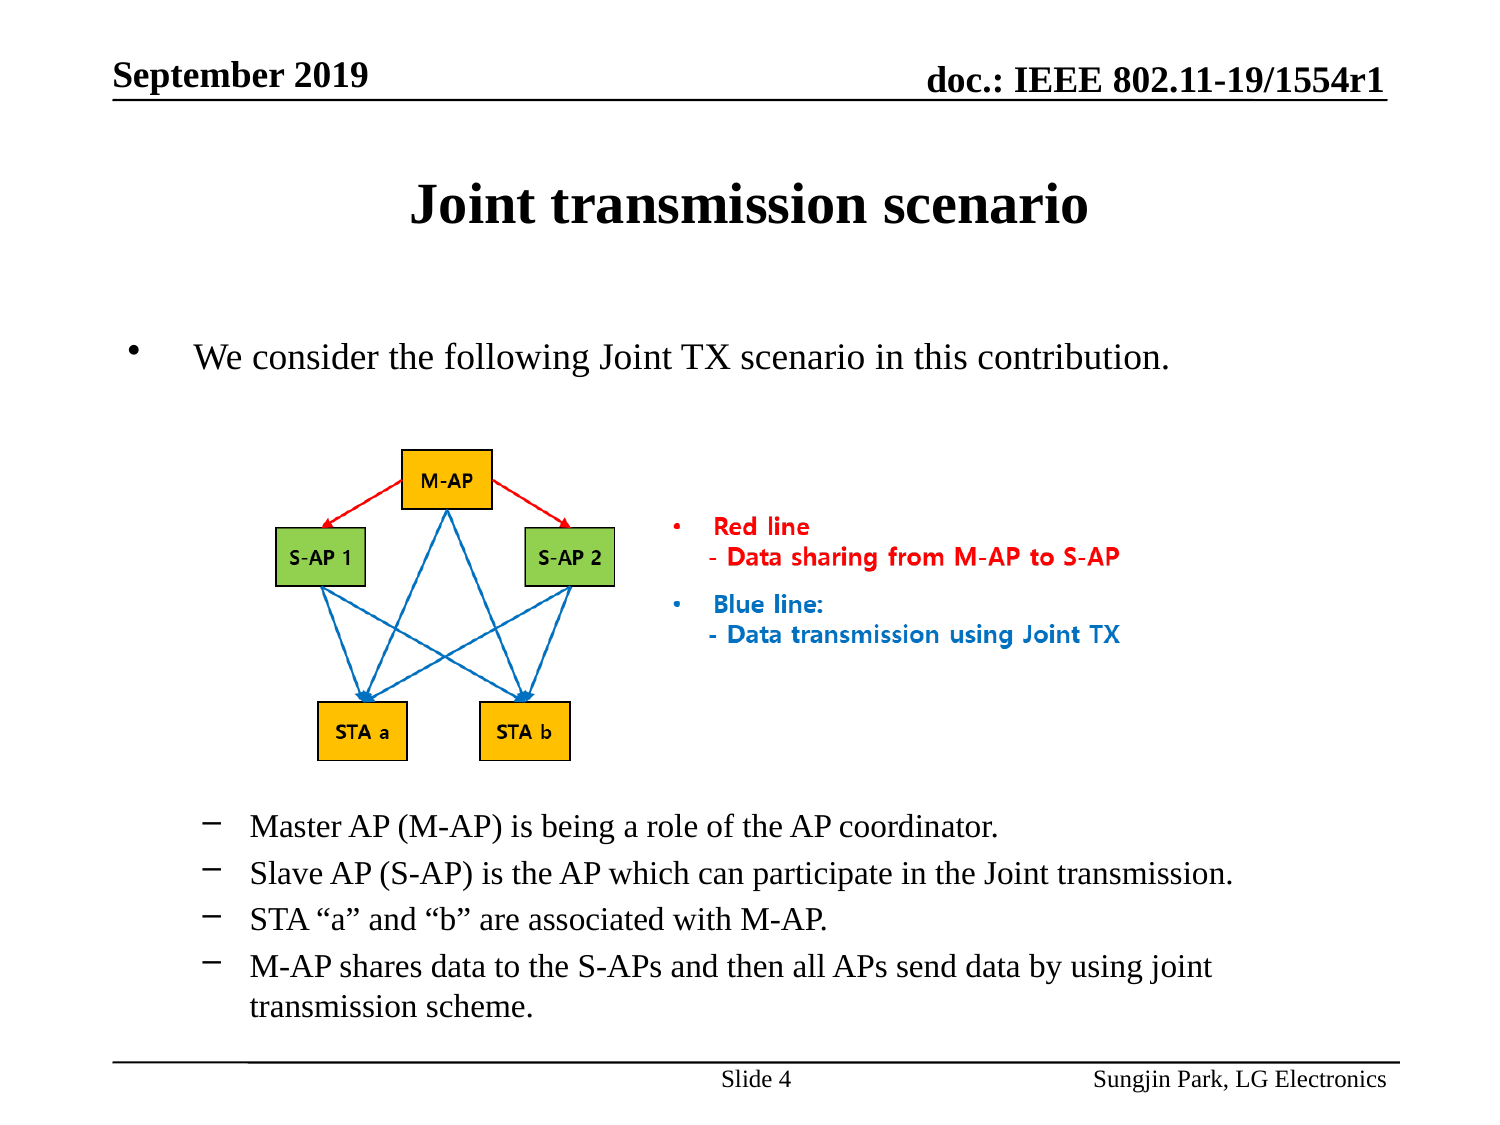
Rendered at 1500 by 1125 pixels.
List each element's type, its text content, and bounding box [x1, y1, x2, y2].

list We consider the following Joint TX scenario in this contribution. Master AP (M-AP) is being a role of the AP coordinator. Slave AP (S-AP) is the AP which can participate in the Joint transmission. STA “a” and “b” are associated with M-AP. M-AP shares data to the S-APs and then all APs send data by using joint transmission scheme. [112, 324, 1388, 1063]
slide_number Slide 4 [712, 1061, 800, 1093]
picture [275, 449, 1150, 761]
title Joint transmission scenario [112, 112, 1388, 288]
